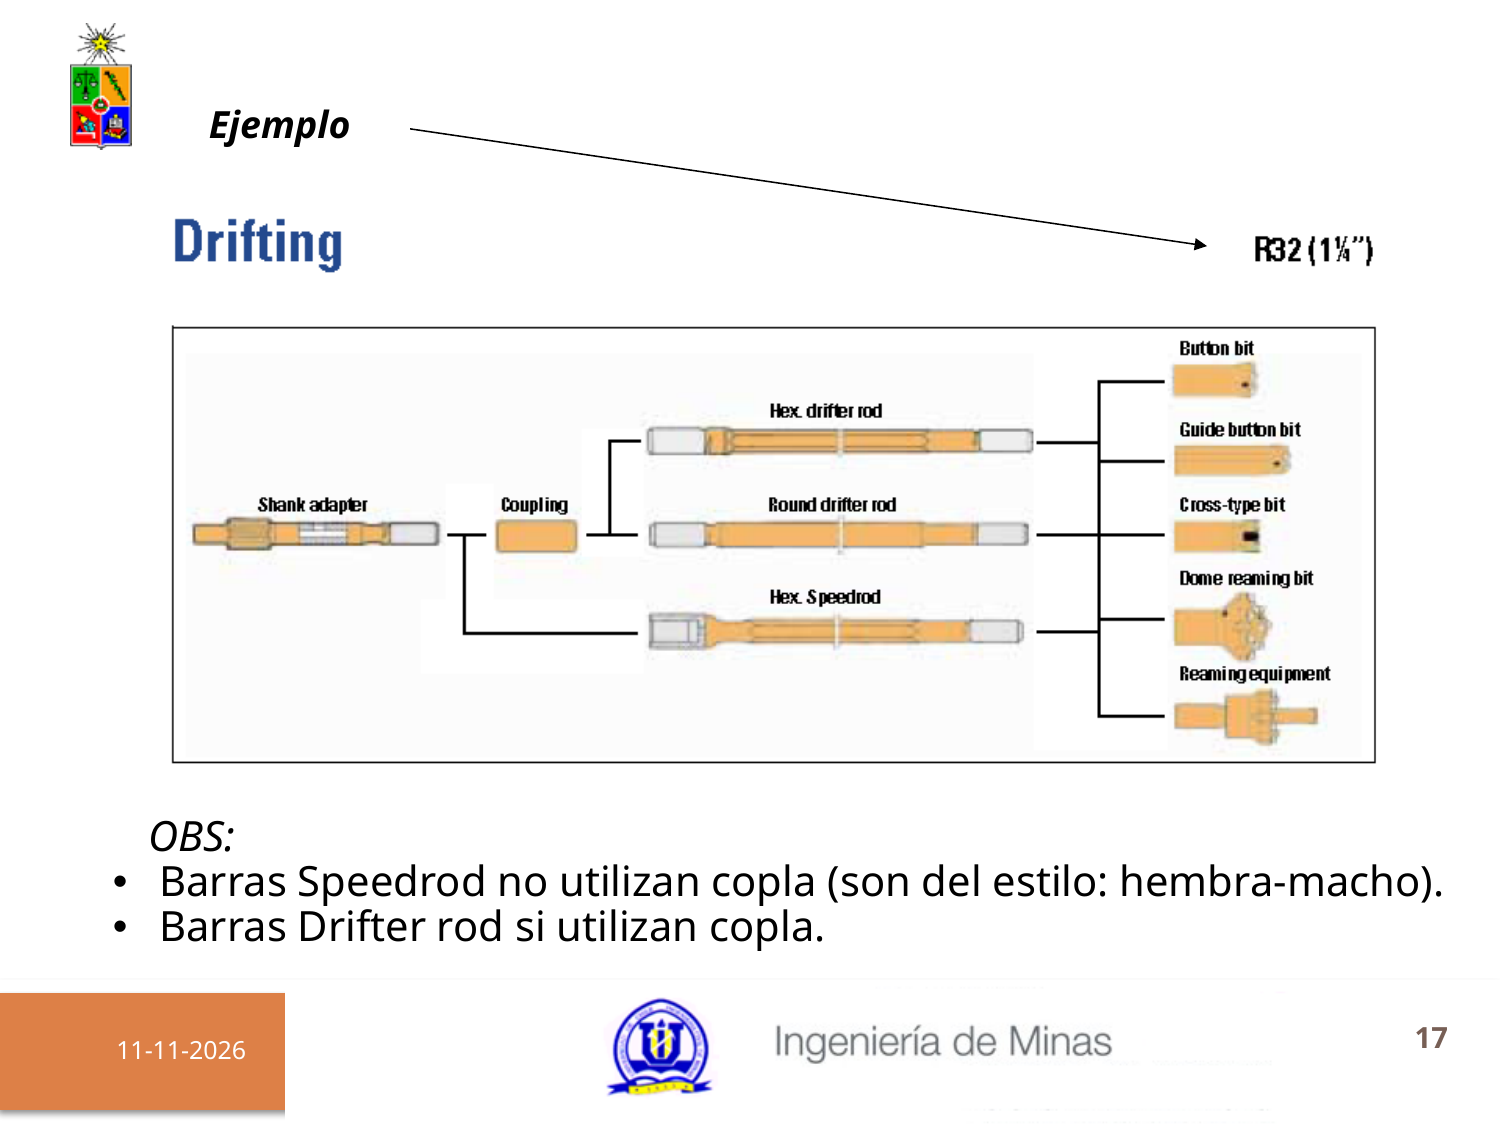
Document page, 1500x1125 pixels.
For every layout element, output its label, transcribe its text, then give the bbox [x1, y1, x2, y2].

text_box OBS: Barras Speedrod no utilizan copla (son del estilo: hembra-macho). Barras Drifter rod si utilizan copla. [58, 808, 1477, 959]
picture [151, 198, 1387, 777]
picture [285, 980, 1500, 1125]
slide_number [12, 995, 279, 1108]
picture [69, 23, 132, 151]
text_box Ejemplo [193, 93, 366, 154]
